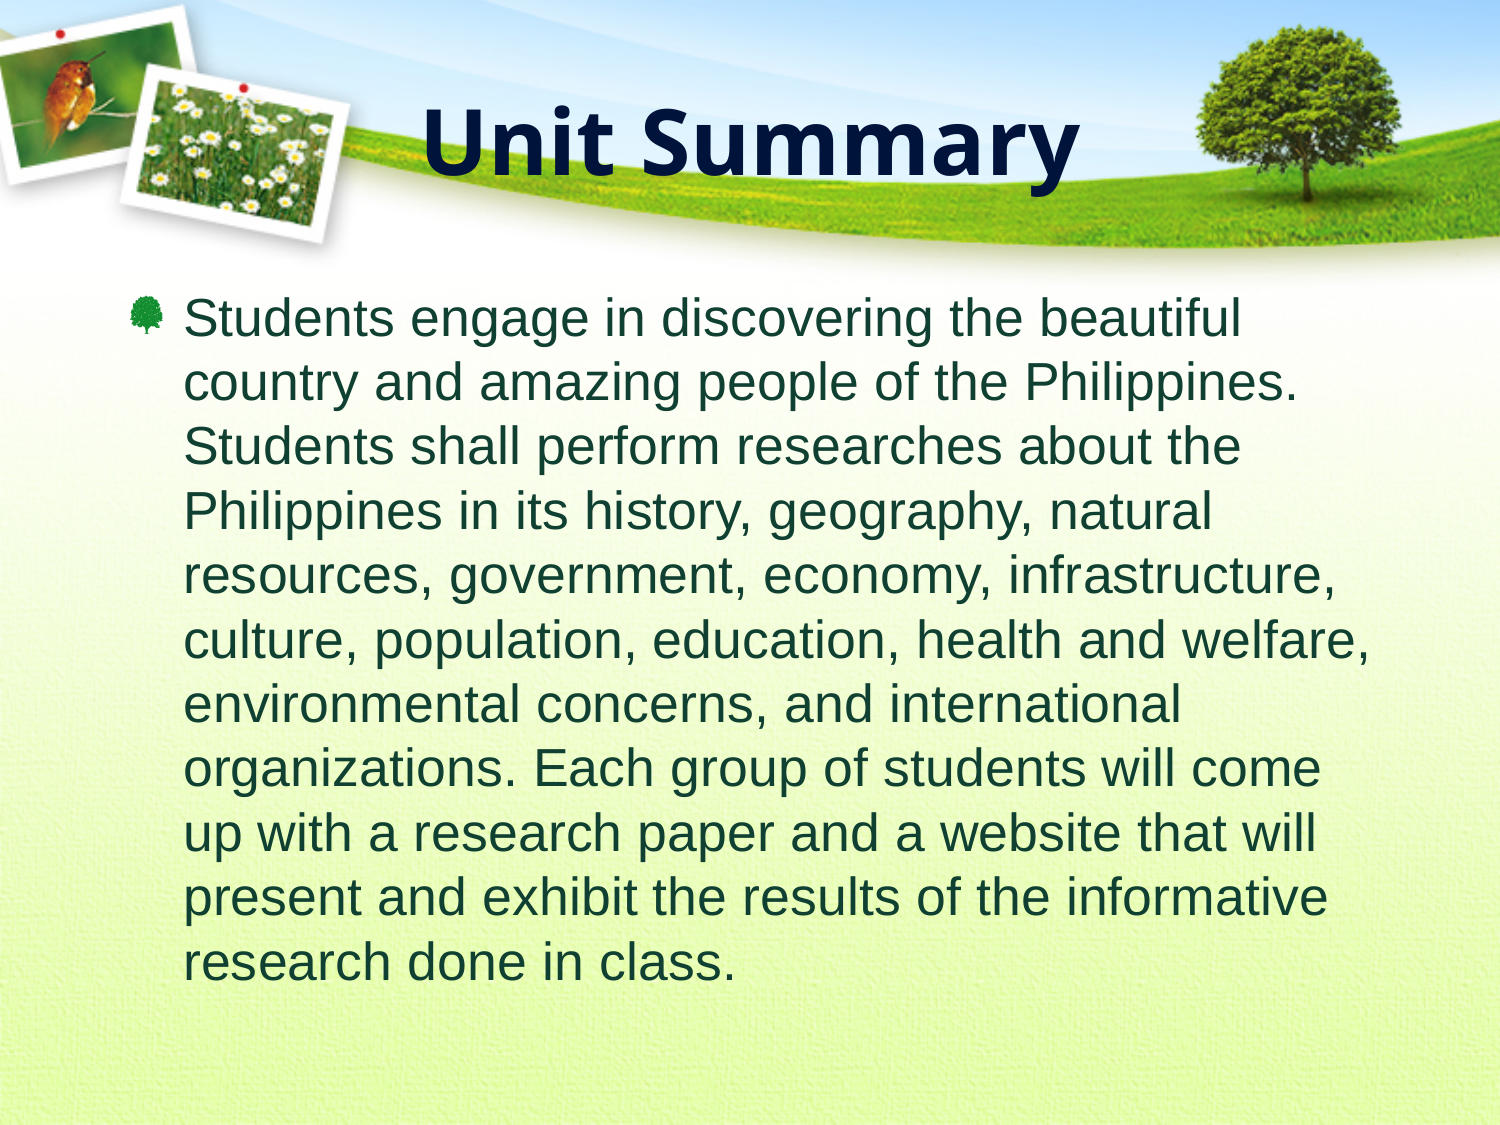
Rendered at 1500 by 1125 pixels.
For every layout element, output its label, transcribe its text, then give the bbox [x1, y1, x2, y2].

list Students engage in discovering the beautiful country and amazing people of the Philippines. Students shall perform researches about the Philippines in its history, geography, natural resources, government, economy, infrastructure, culture, population, education, health and welfare, environmental concerns, and international organizations. Each group of students will come up with a research paper and a website that will present and exhibit the results of the informative research done in class. [112, 275, 1413, 1000]
title Unit Summary [75, 45, 1425, 233]
picture [0, 0, 1500, 1125]
